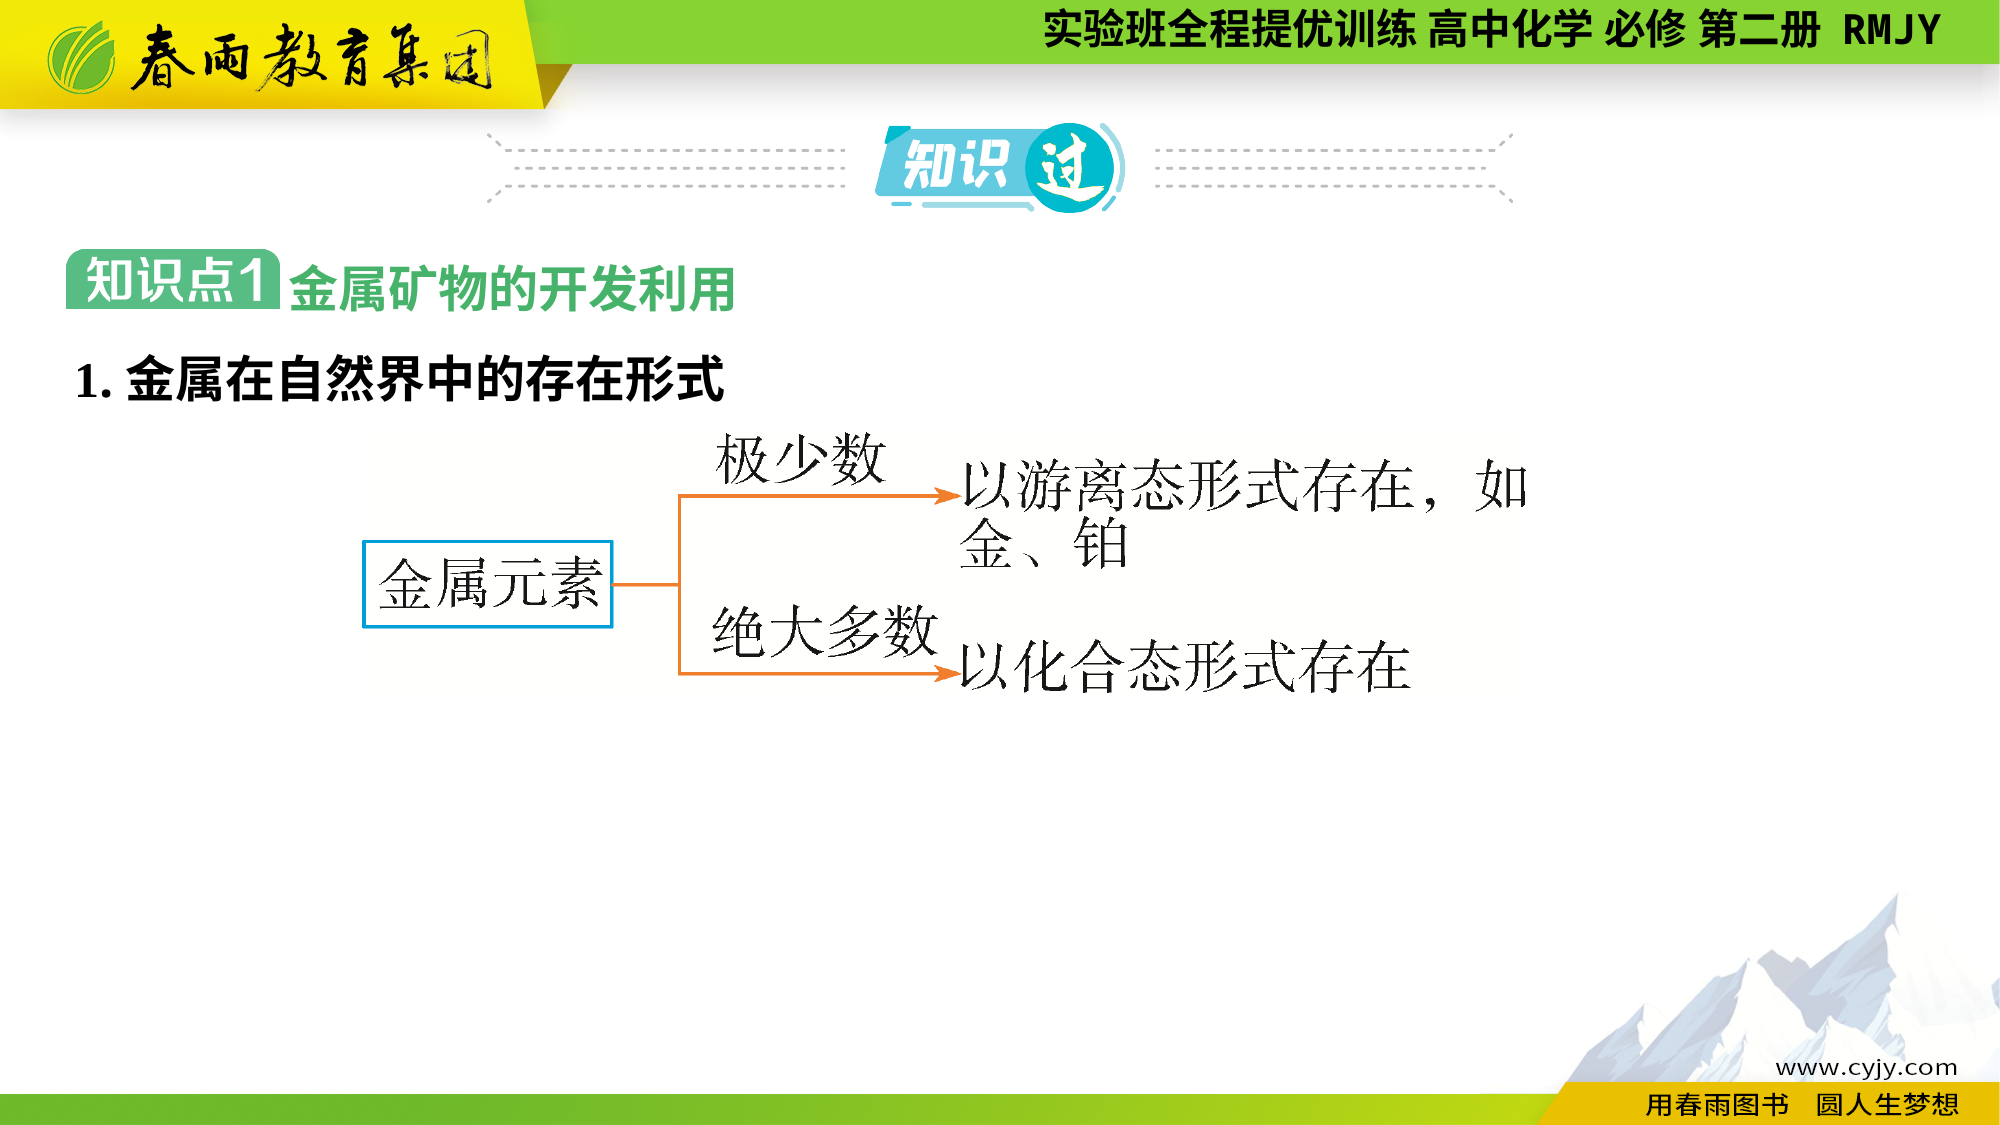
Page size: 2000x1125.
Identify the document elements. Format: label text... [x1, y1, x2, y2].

picture [0, 0, 2000, 1125]
text_box 金属矿物的开发利用 1.金属在自然界中的存在形式 [59, 220, 1944, 416]
